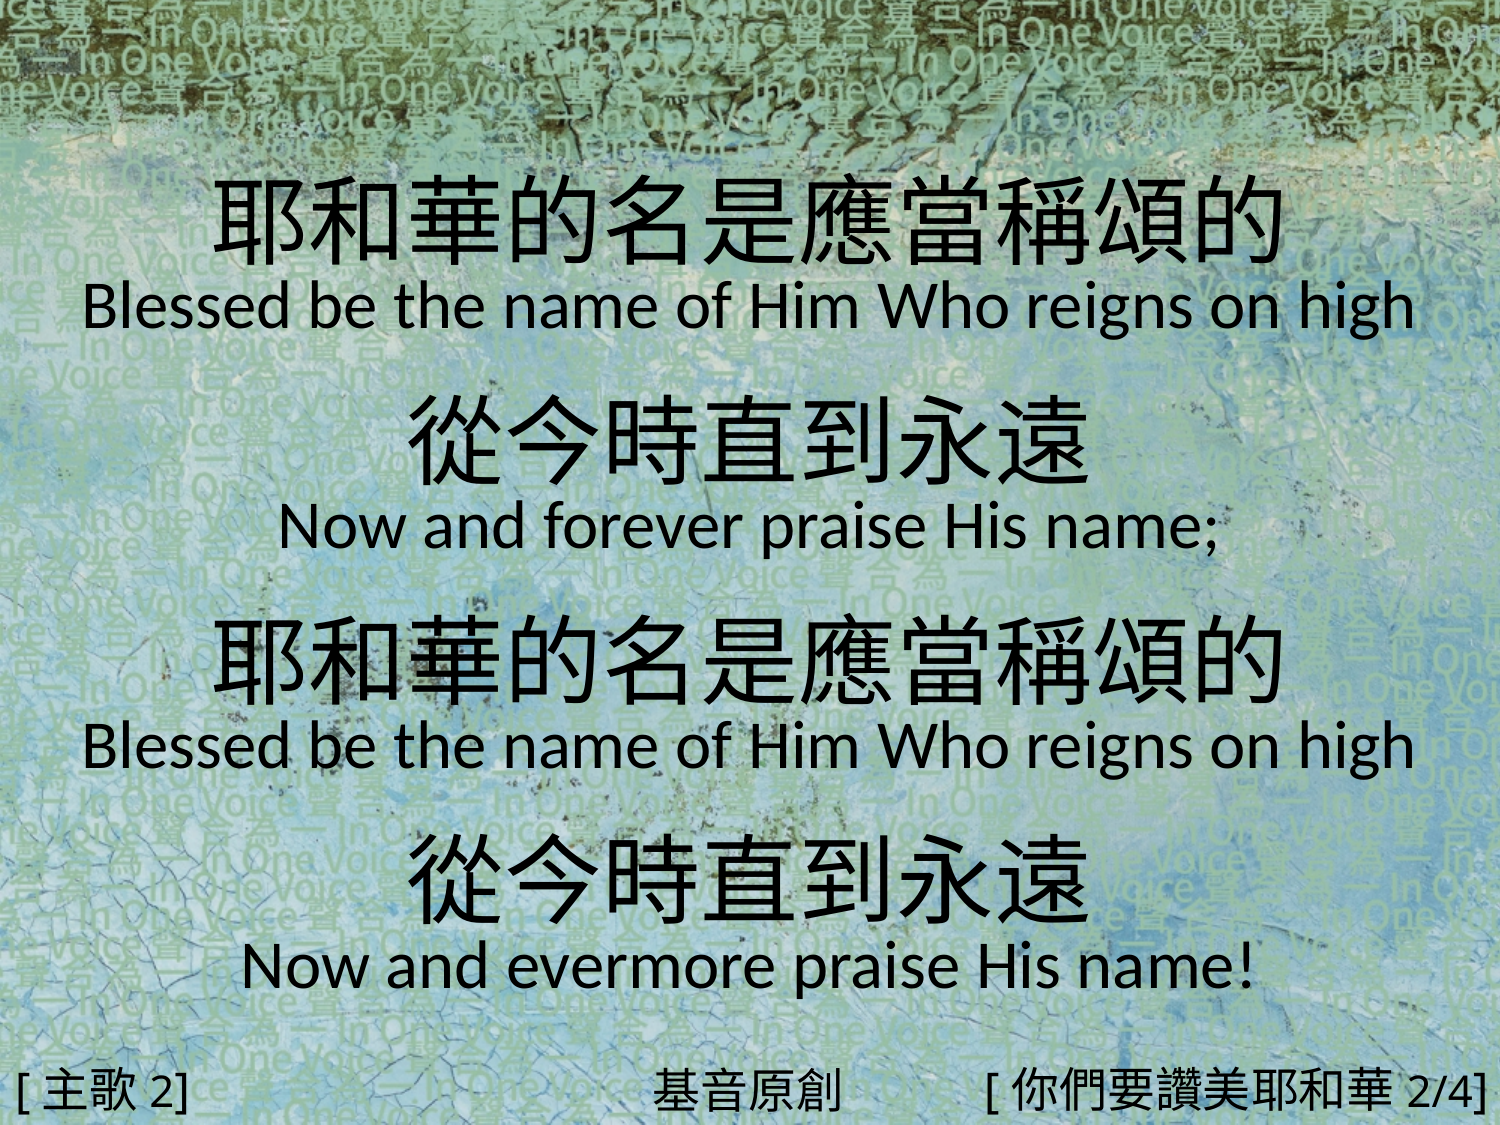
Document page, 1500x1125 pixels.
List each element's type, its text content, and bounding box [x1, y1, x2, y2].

picture [0, 0, 1500, 174]
picture [0, 938, 1500, 1053]
text_box 耶和華的名是應當稱頌的 Blessed be the name of Him Who reigns on high 從今時直到永遠 Now and forever praise His name; 耶和華的名是應當稱頌的 Blessed be the name of Him Who reigns on high 從今時直到永遠 Now and evermore praise His name! [0, 174, 1500, 938]
text_box 基音原創 [0, 1053, 1498, 1125]
text_box [你們要讚美耶和華2/4] [933, 1052, 1500, 1125]
